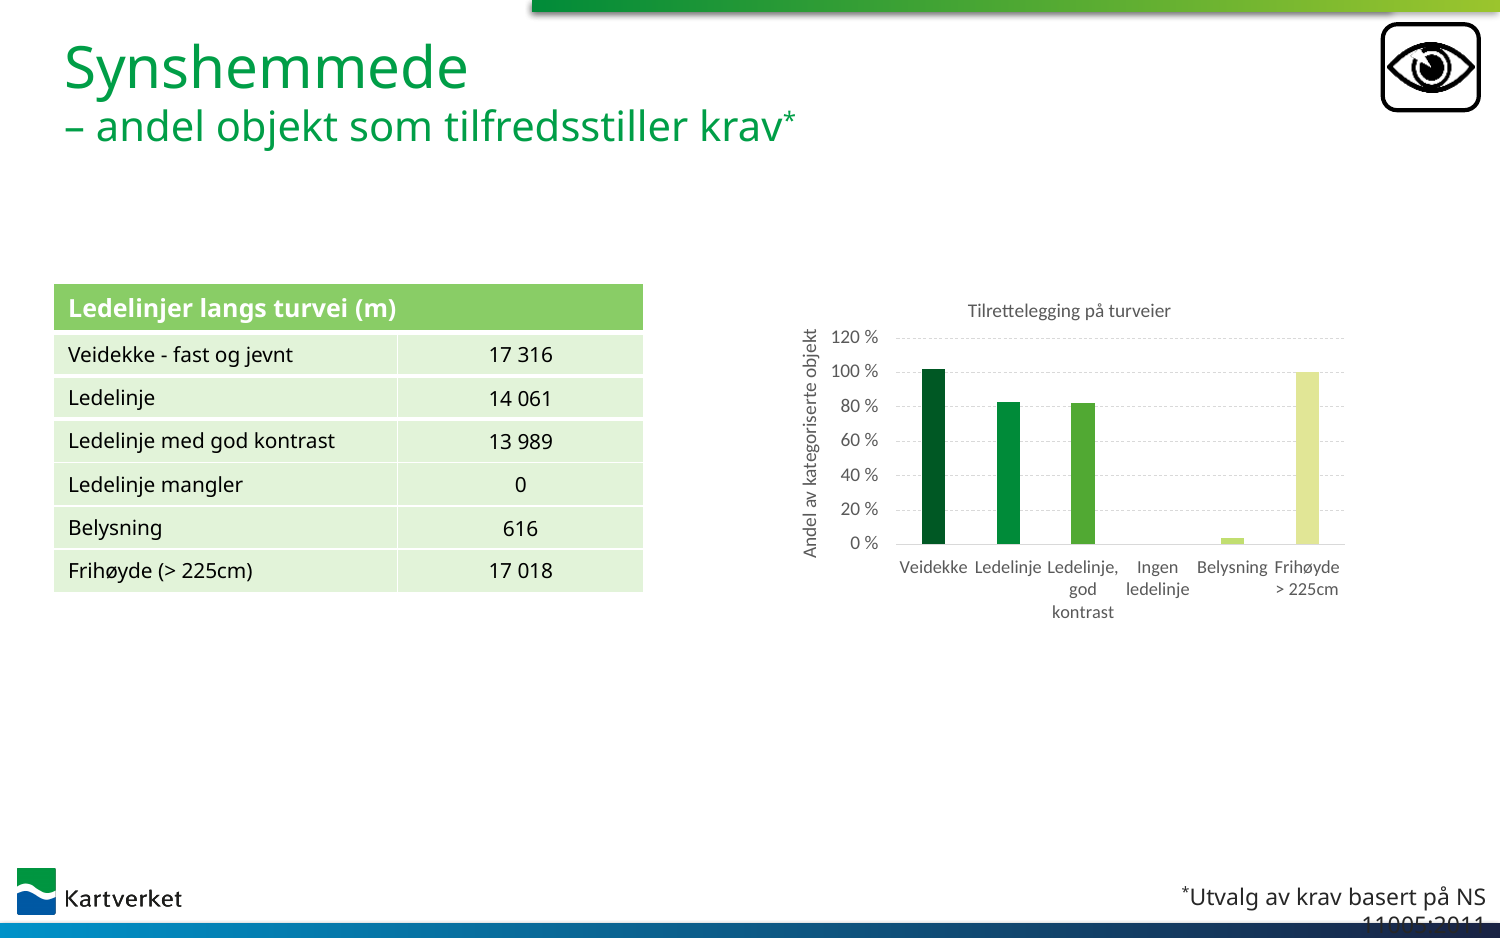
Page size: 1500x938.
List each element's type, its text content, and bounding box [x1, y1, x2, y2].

table_cell 0 [398, 463, 643, 505]
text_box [1382, 24, 1480, 111]
table_cell 616 [398, 507, 643, 548]
table_cell 13 989 [398, 421, 643, 462]
table_header Ledelinjer langs turvei (m) [54, 284, 643, 330]
text_box *Utvalg av krav basert på NS 11005:2011 [1068, 873, 1500, 938]
text_box Synshemmede – andel objekt som tilfredsstiller krav* [49, 24, 1431, 158]
table_cell Ledelinje mangler [54, 463, 397, 505]
table_cell Ledelinje med god kontrast [54, 421, 397, 462]
table_cell Frihøyde (> 225cm) [54, 550, 397, 592]
table_cell Belysning [54, 507, 397, 548]
table_cell 17 018 [398, 550, 643, 592]
table_cell Ledelinje [54, 378, 397, 417]
table_cell Veidekke - fast og jevnt [54, 335, 397, 374]
picture [791, 291, 1348, 630]
table_cell 14 061 [398, 378, 643, 417]
table_cell 17 316 [398, 335, 643, 374]
